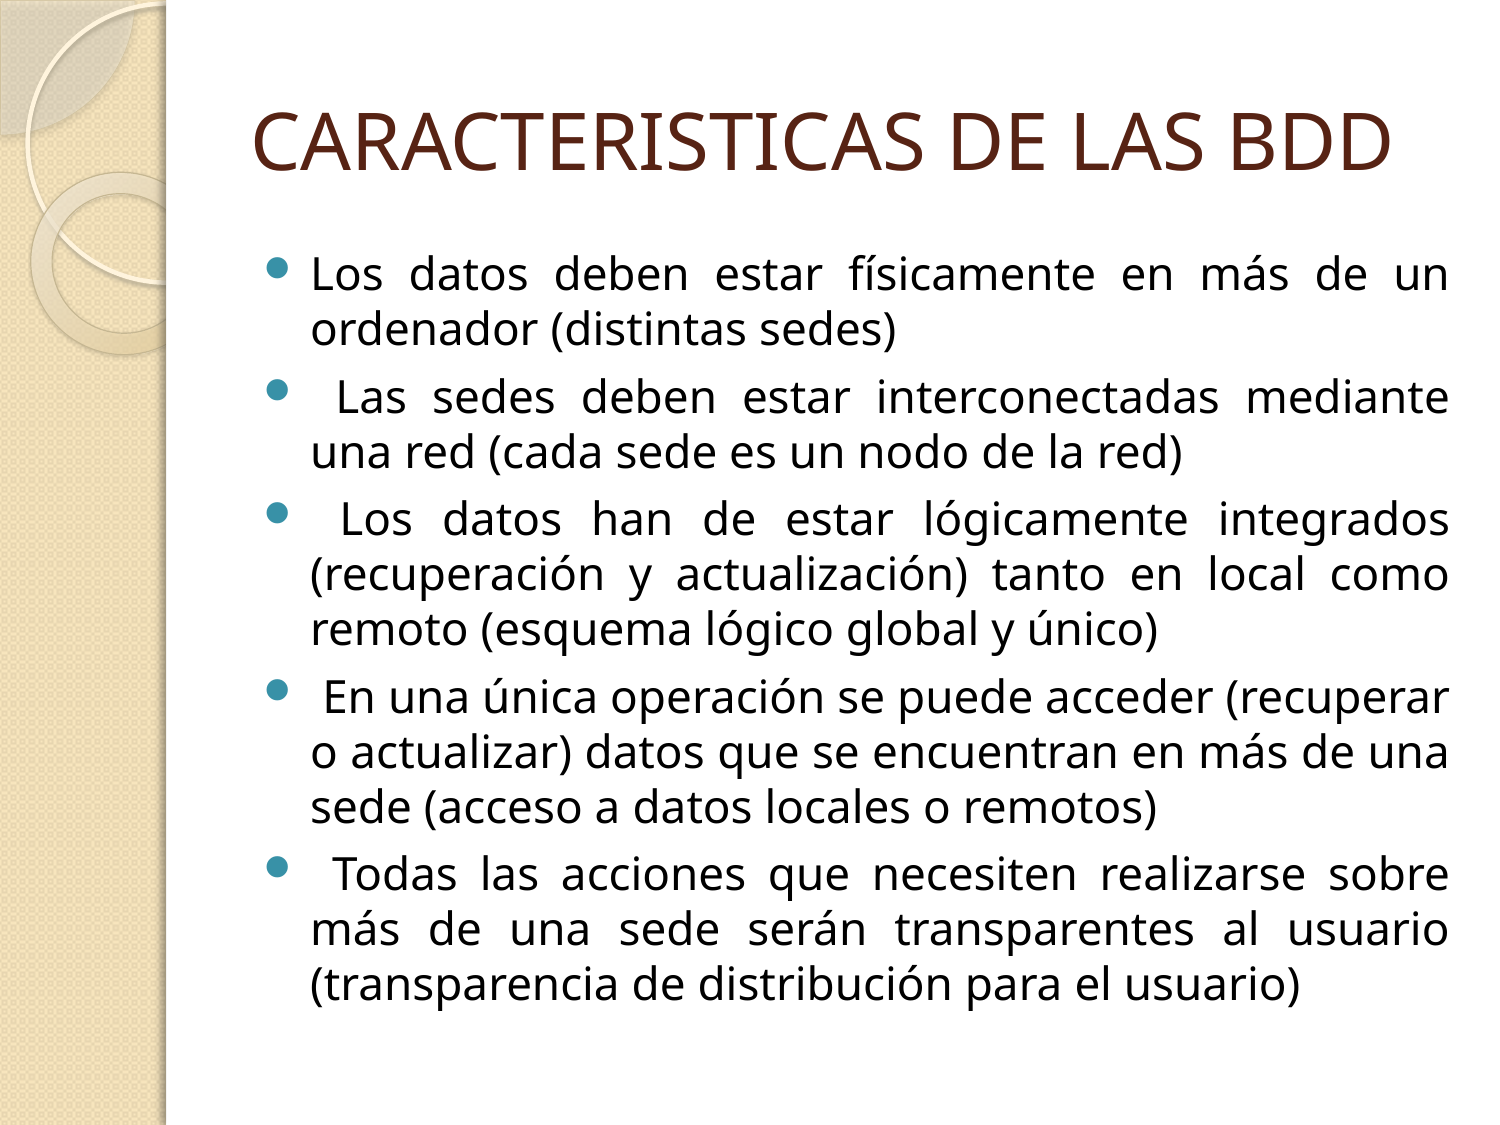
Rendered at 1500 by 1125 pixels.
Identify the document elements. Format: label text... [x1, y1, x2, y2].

list Los datos deben estar físicamente en más de un ordenador (distintas sedes) Las sedes deben estar interconectadas mediante una red (cada sede es un nodo de la red) Los datos han de estar lógicamente integrados (recuperación y actualización) tanto en local como remoto (esquema lógico global y único) En una única operación se puede acceder (recuperar o actualizar) datos que se encuentran en más de una sede (acceso a datos locales o remotos) Todas las acciones que necesiten realizarse sobre más de una sede serán transparentes al usuario (transparencia de distribución para el usuario) [235, 237, 1466, 1025]
title CARACTERISTICAS DE LAS BDD [235, 45, 1466, 233]
